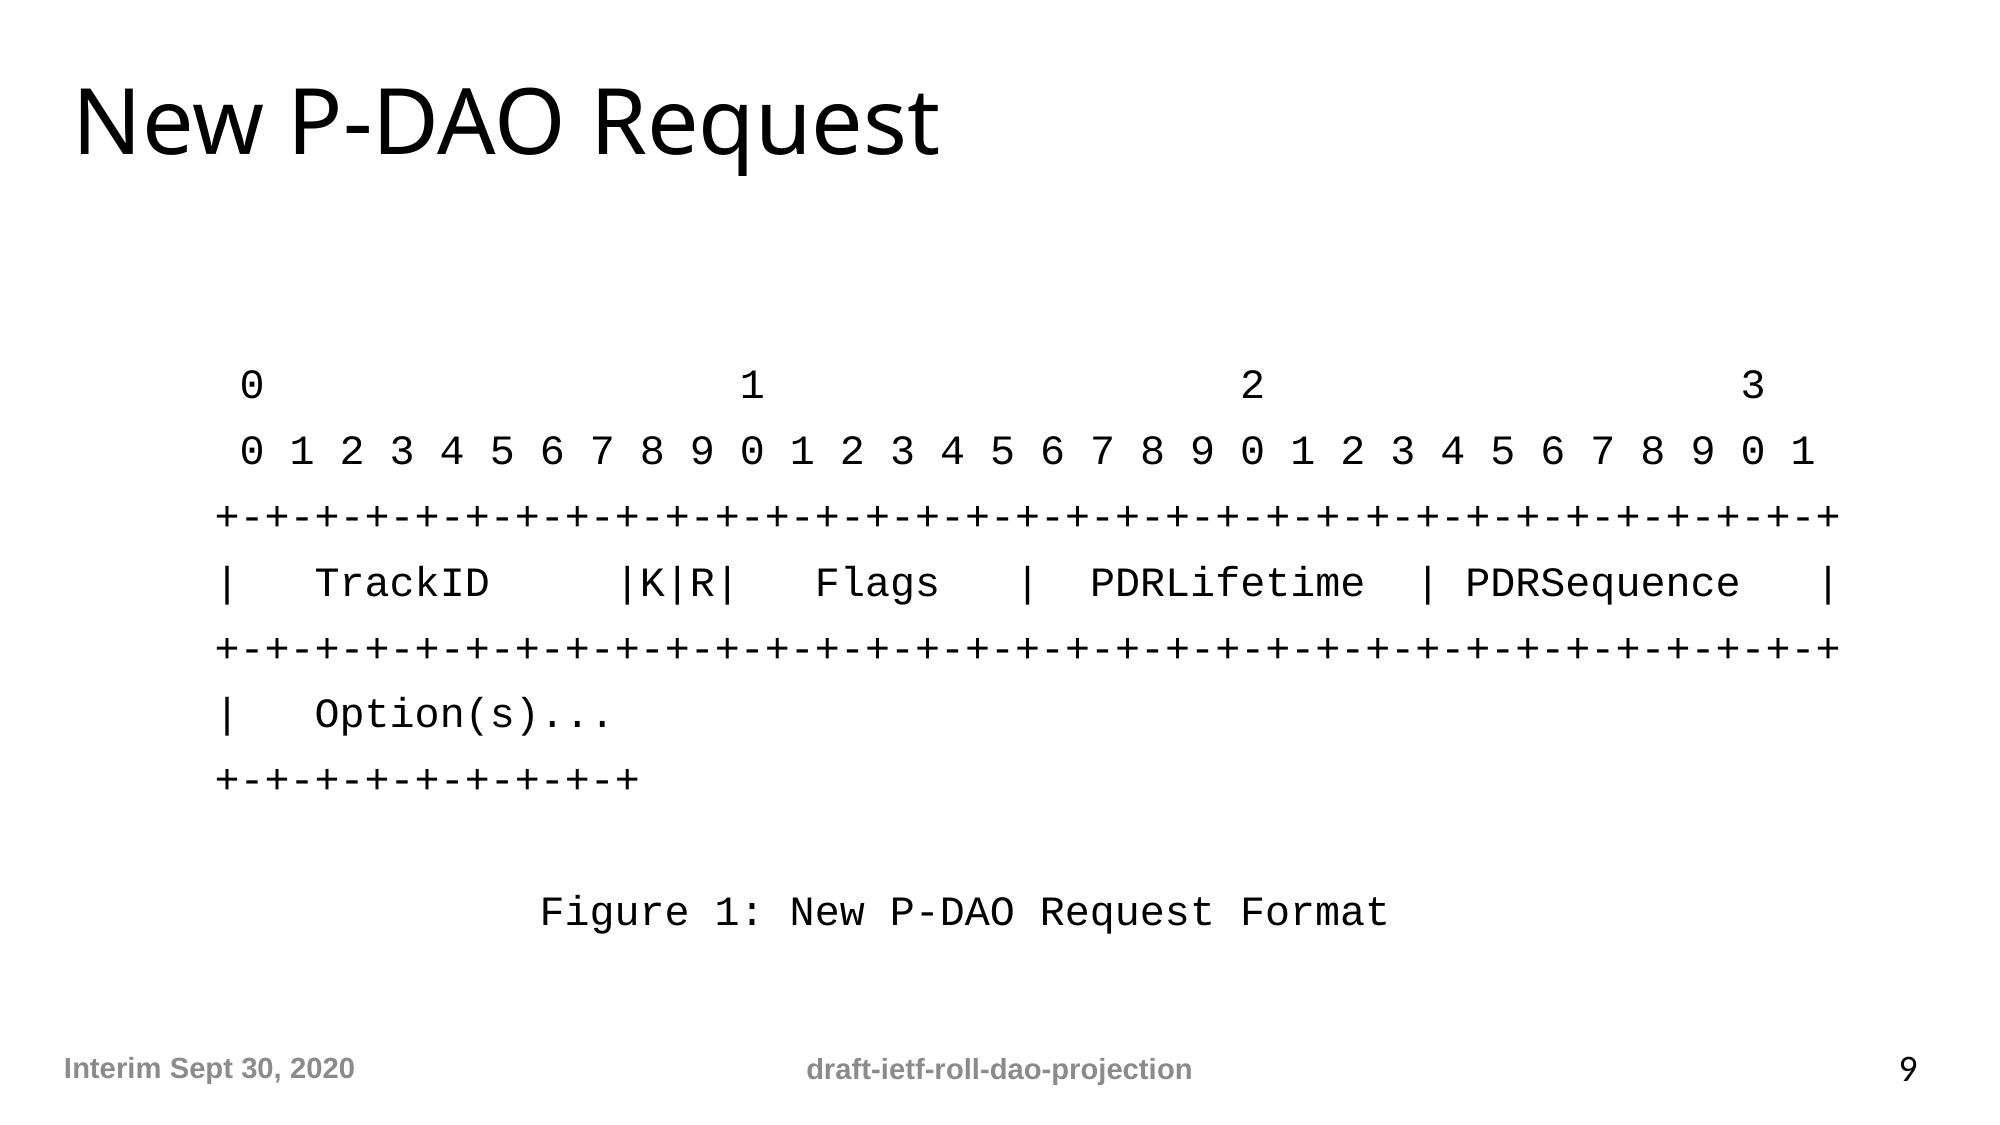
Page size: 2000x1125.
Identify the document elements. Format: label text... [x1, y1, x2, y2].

text_box Interim Sept 30, 2020 [48, 1036, 724, 1097]
title New P-DAO Request [57, 16, 1783, 234]
text_box 9 [1482, 1036, 1933, 1097]
text_box draft-ietf-roll-dao-projection [662, 1038, 1338, 1098]
list 0 1 2 3 0 1 2 3 4 5 6 7 8 9 0 1 2 3 4 5 6 7 8 9 0 1 2 3 4 5 6 7 8 9 0 1 +-+-+-+-+-+-+-+-+-+-+-+-+-+-+-+-+-+-+-+-+-+-+-+-+-+-+-+-+-+-+-+-+ | TrackID |K|R| Flags | PDRLifetime | PDRSequence | +-+-+-+-+-+-+-+-+-+-+-+-+-+-+-+-+-+-+-+-+-+-+-+-+-+-+-+-+-+-+-+-+ | Option(s)... +-+-+-+-+-+-+-+-+ Figure 1: New P-DAO Request Format [24, 354, 1975, 1125]
